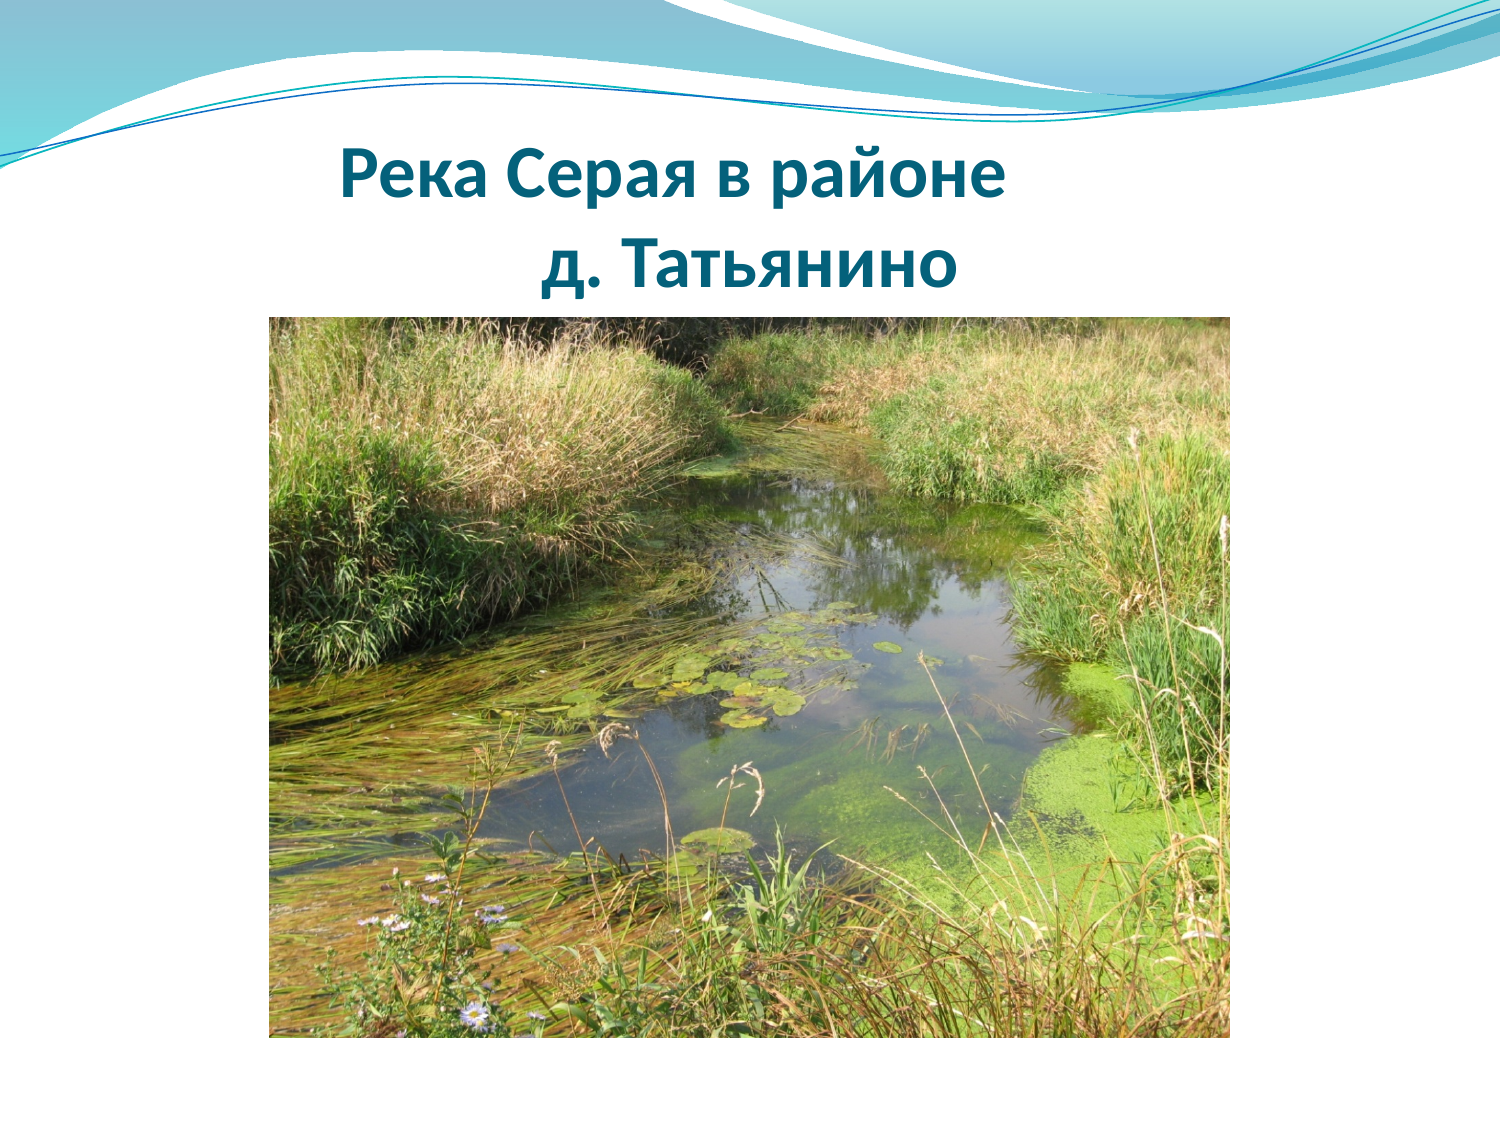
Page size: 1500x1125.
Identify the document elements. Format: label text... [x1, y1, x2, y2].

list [269, 317, 1231, 1038]
title Река Серая в районе д. Татьянино [75, 115, 1425, 303]
